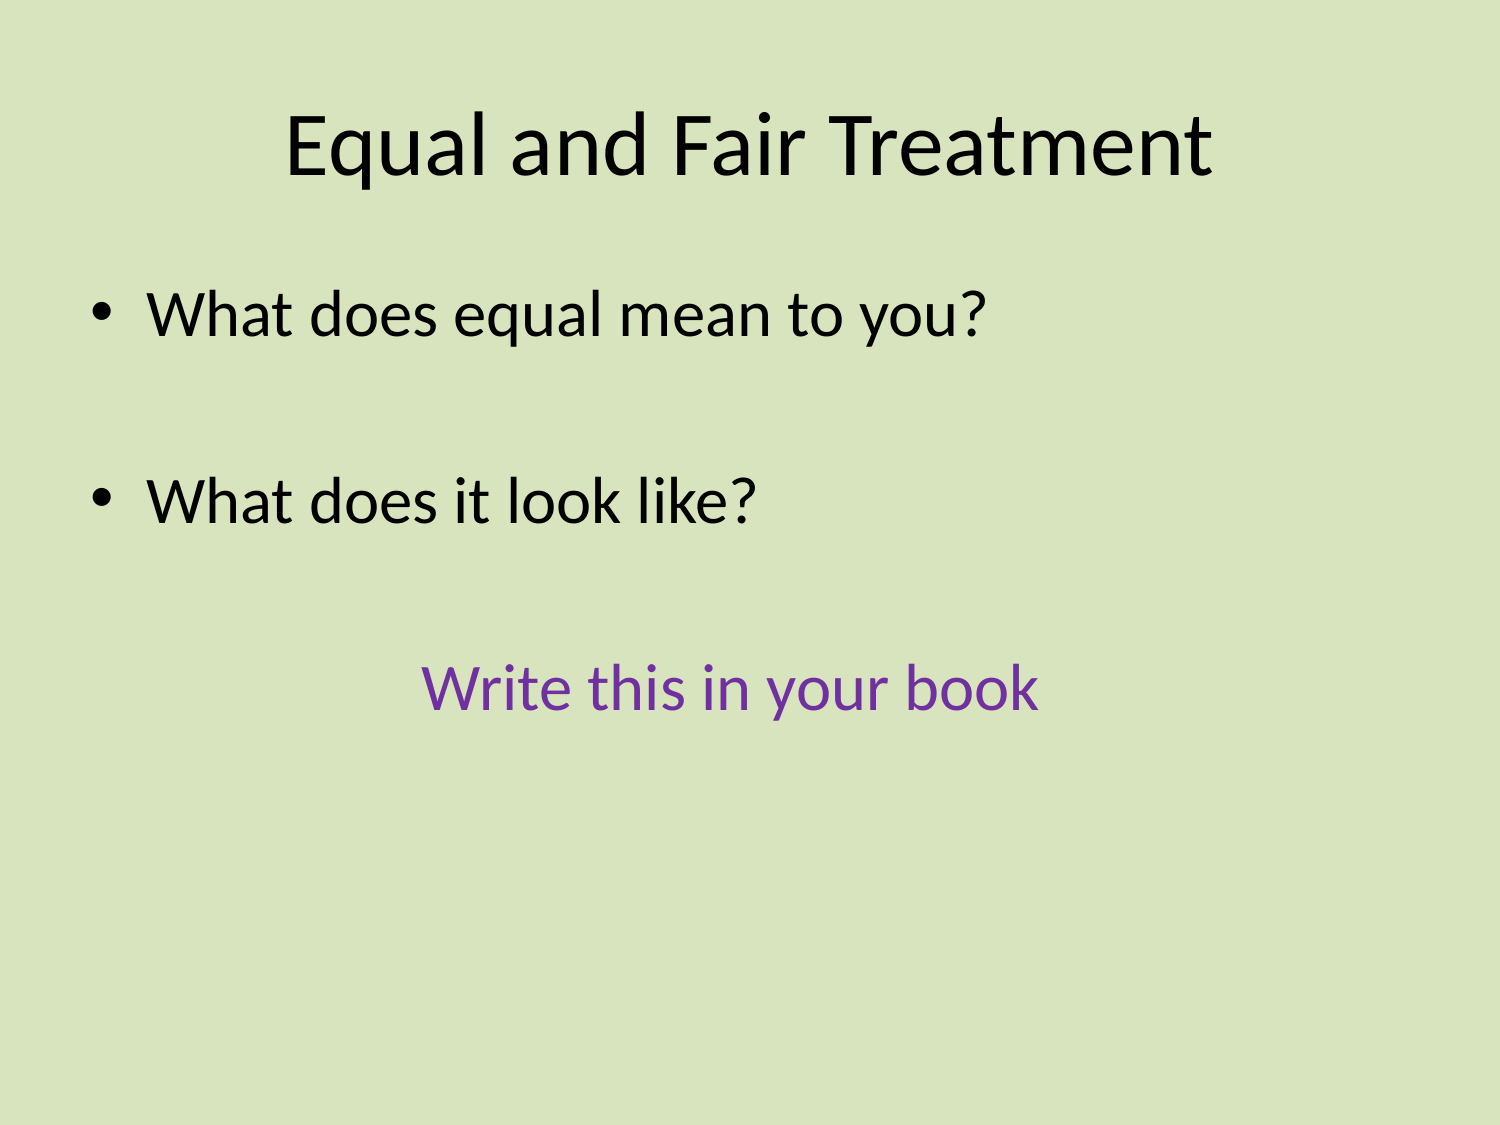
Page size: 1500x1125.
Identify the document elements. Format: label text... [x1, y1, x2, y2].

list What does equal mean to you? What does it look like? Write this in your book [75, 262, 1425, 1005]
title Equal and Fair Treatment [75, 45, 1425, 233]
